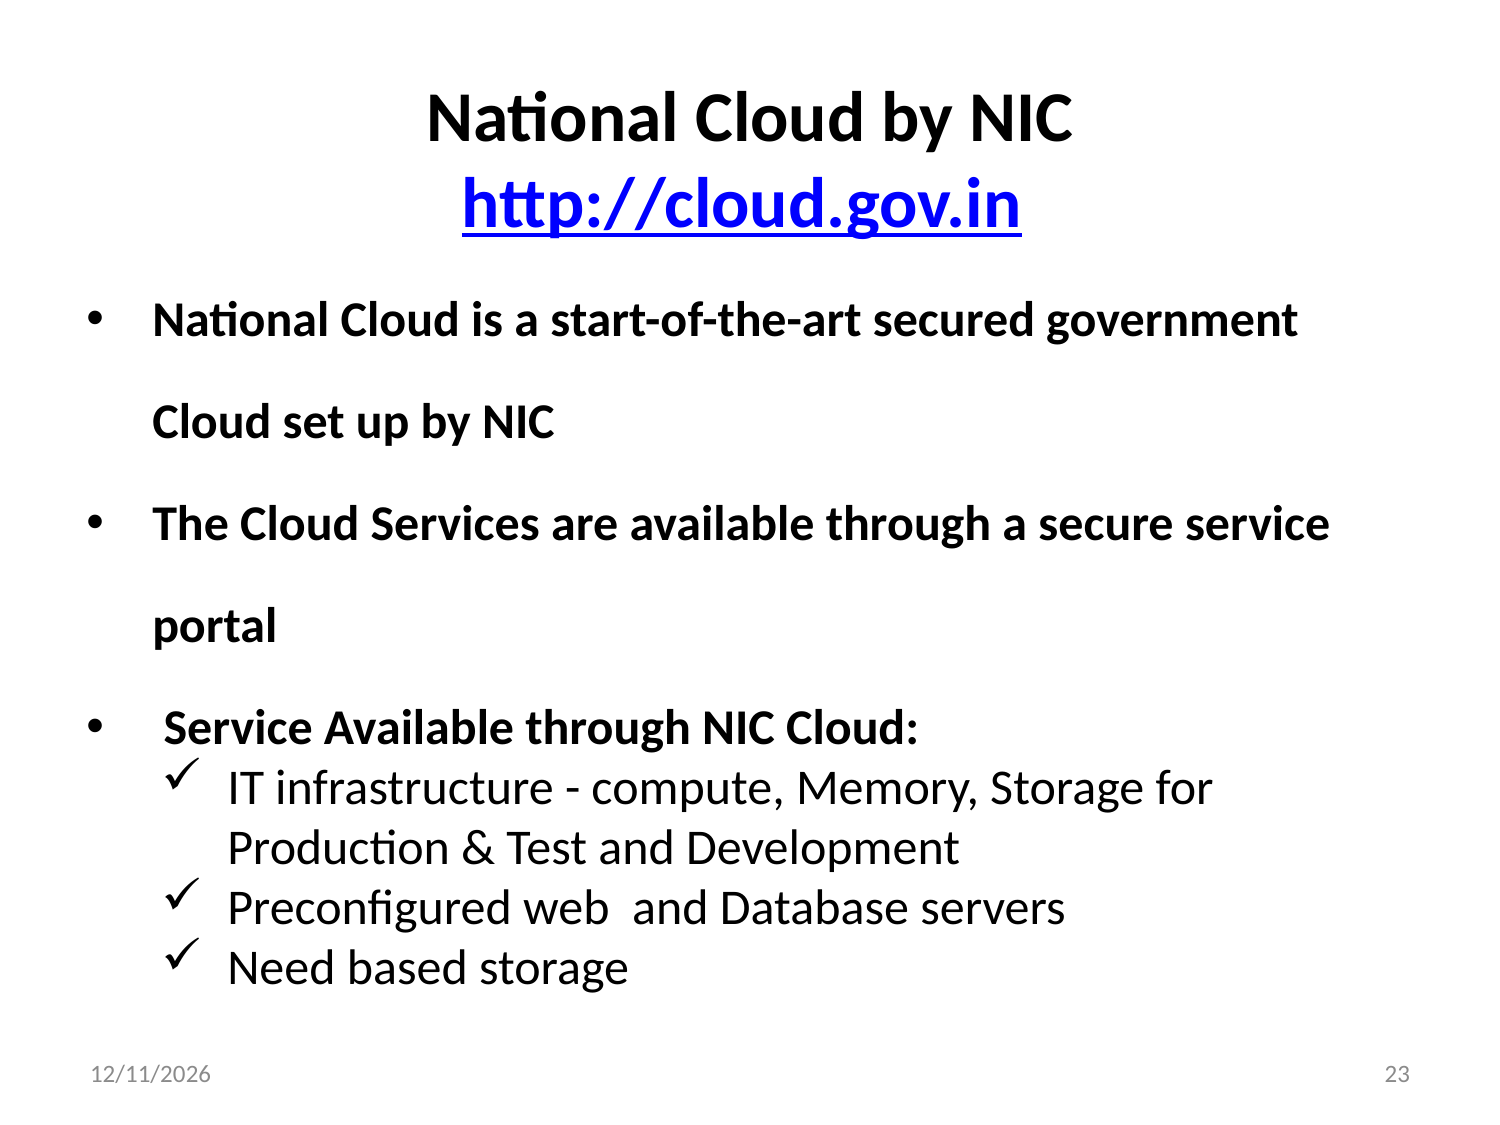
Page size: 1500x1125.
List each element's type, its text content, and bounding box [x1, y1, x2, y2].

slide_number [75, 1048, 425, 1103]
slide_number 23 [1074, 1048, 1425, 1103]
text_box National Cloud is a start-of-the-art secured government Cloud set up by NIC The Cloud Services are available through a secure service portal Service Available through NIC Cloud: IT infrastructure - compute, Memory, Storage for Production & Test and Development Preconfigured web and Database servers Need based storage [62, 237, 1438, 1048]
title National Cloud by NIC http://cloud.gov.in [75, 62, 1425, 237]
